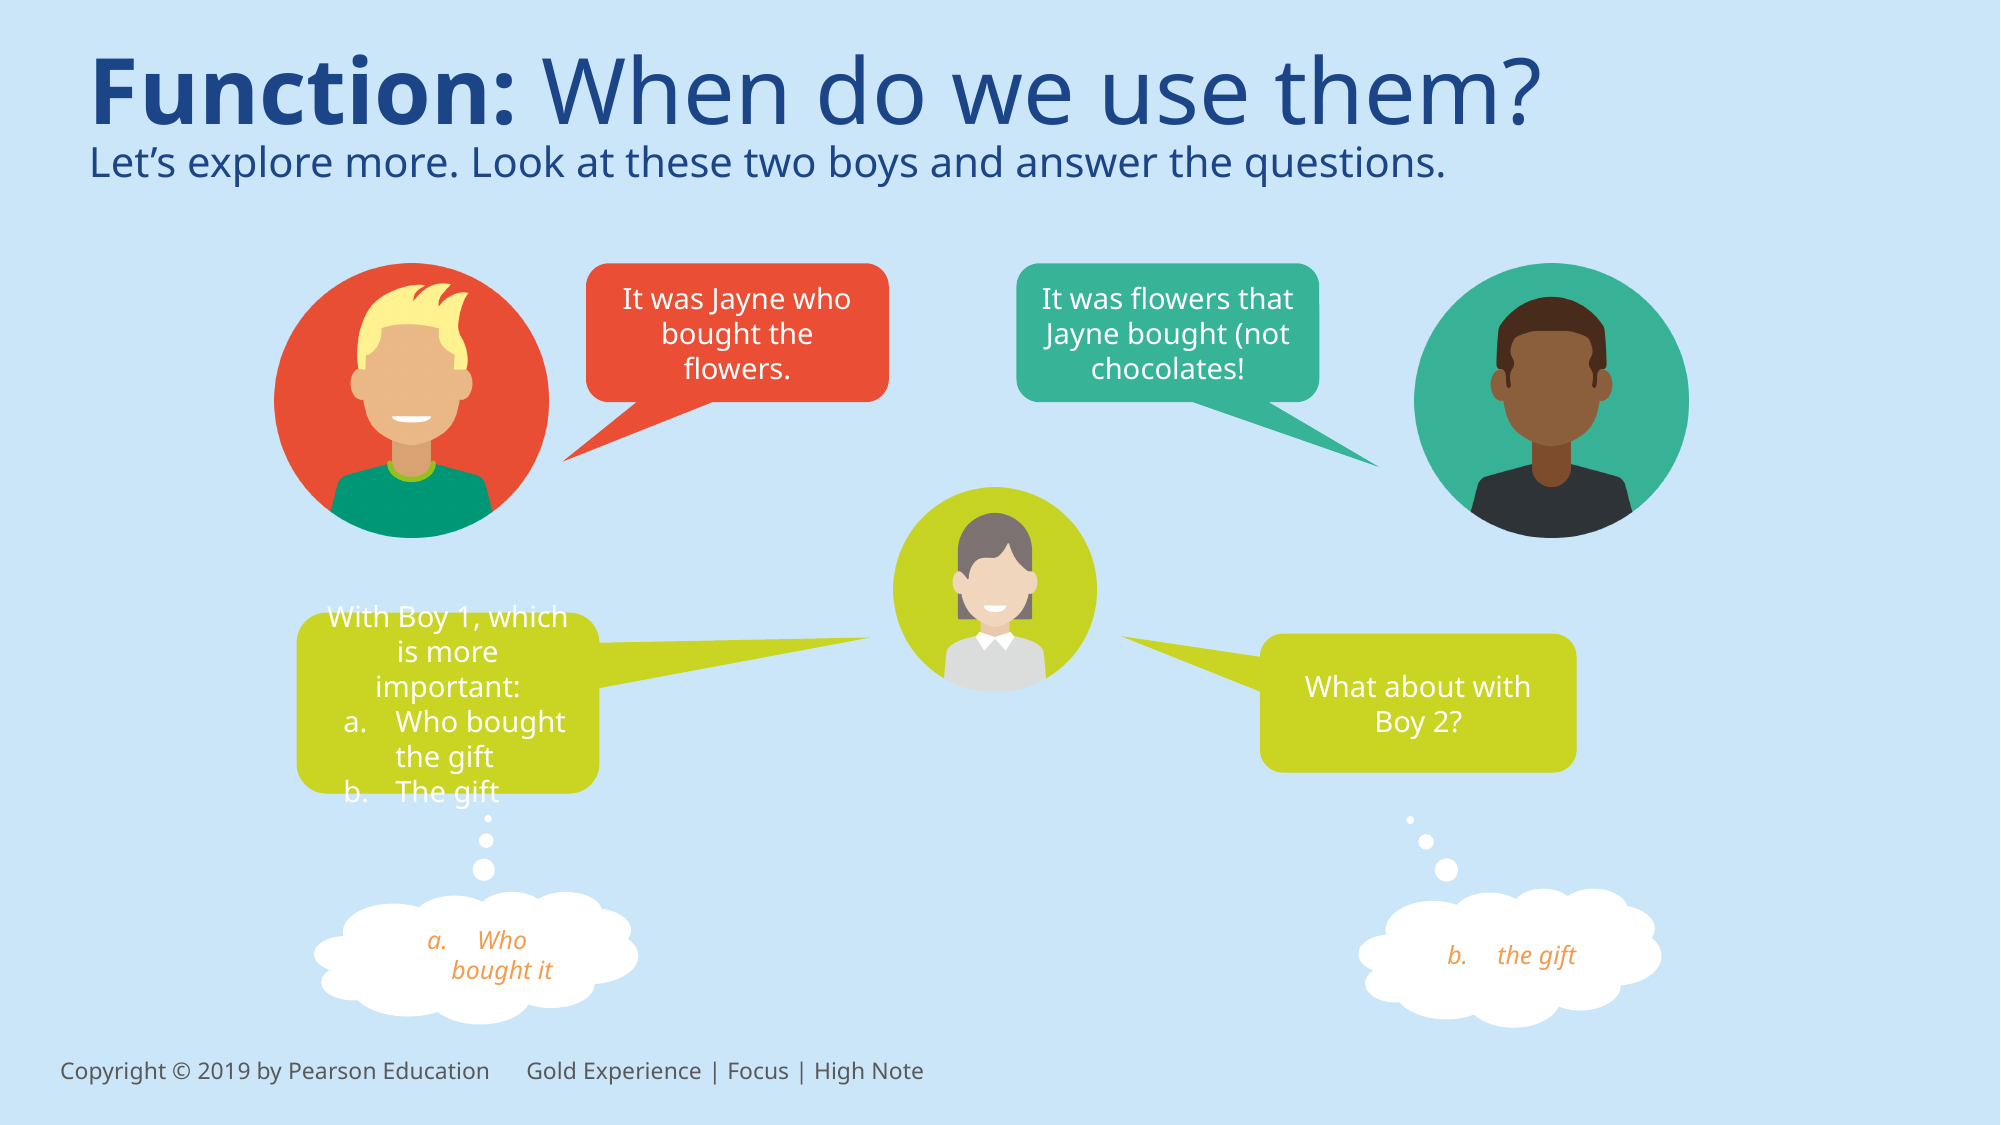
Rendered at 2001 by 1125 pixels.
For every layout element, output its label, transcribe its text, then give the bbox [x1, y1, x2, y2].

text_box the gift [1434, 858, 1459, 882]
picture [274, 263, 550, 538]
title Function: When do we use them? [73, 37, 1916, 253]
text_box It was flowers that Jayne bought (not chocolates! [1016, 263, 1380, 468]
picture [892, 487, 1097, 692]
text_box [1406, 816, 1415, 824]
text_box Who bought it [472, 858, 495, 881]
text_box What about with Boy 2? [1120, 633, 1577, 773]
text_box the gift [1418, 834, 1434, 850]
footer Copyright © 2019 by Pearson Education Gold Experience | Focus | High Note [45, 1040, 1084, 1101]
text_box Who bought it [313, 891, 639, 1025]
text_box the gift [1358, 888, 1662, 1028]
text_box It was Jayne who bought the flowers. [562, 263, 889, 462]
text_box With Boy 1, which is more important: Who bought the gift The gift [296, 612, 871, 794]
text_box Let’s explore more. Look at these two boys and answer the questions. [73, 134, 1795, 201]
picture [1414, 263, 1690, 538]
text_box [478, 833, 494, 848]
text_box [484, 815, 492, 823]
